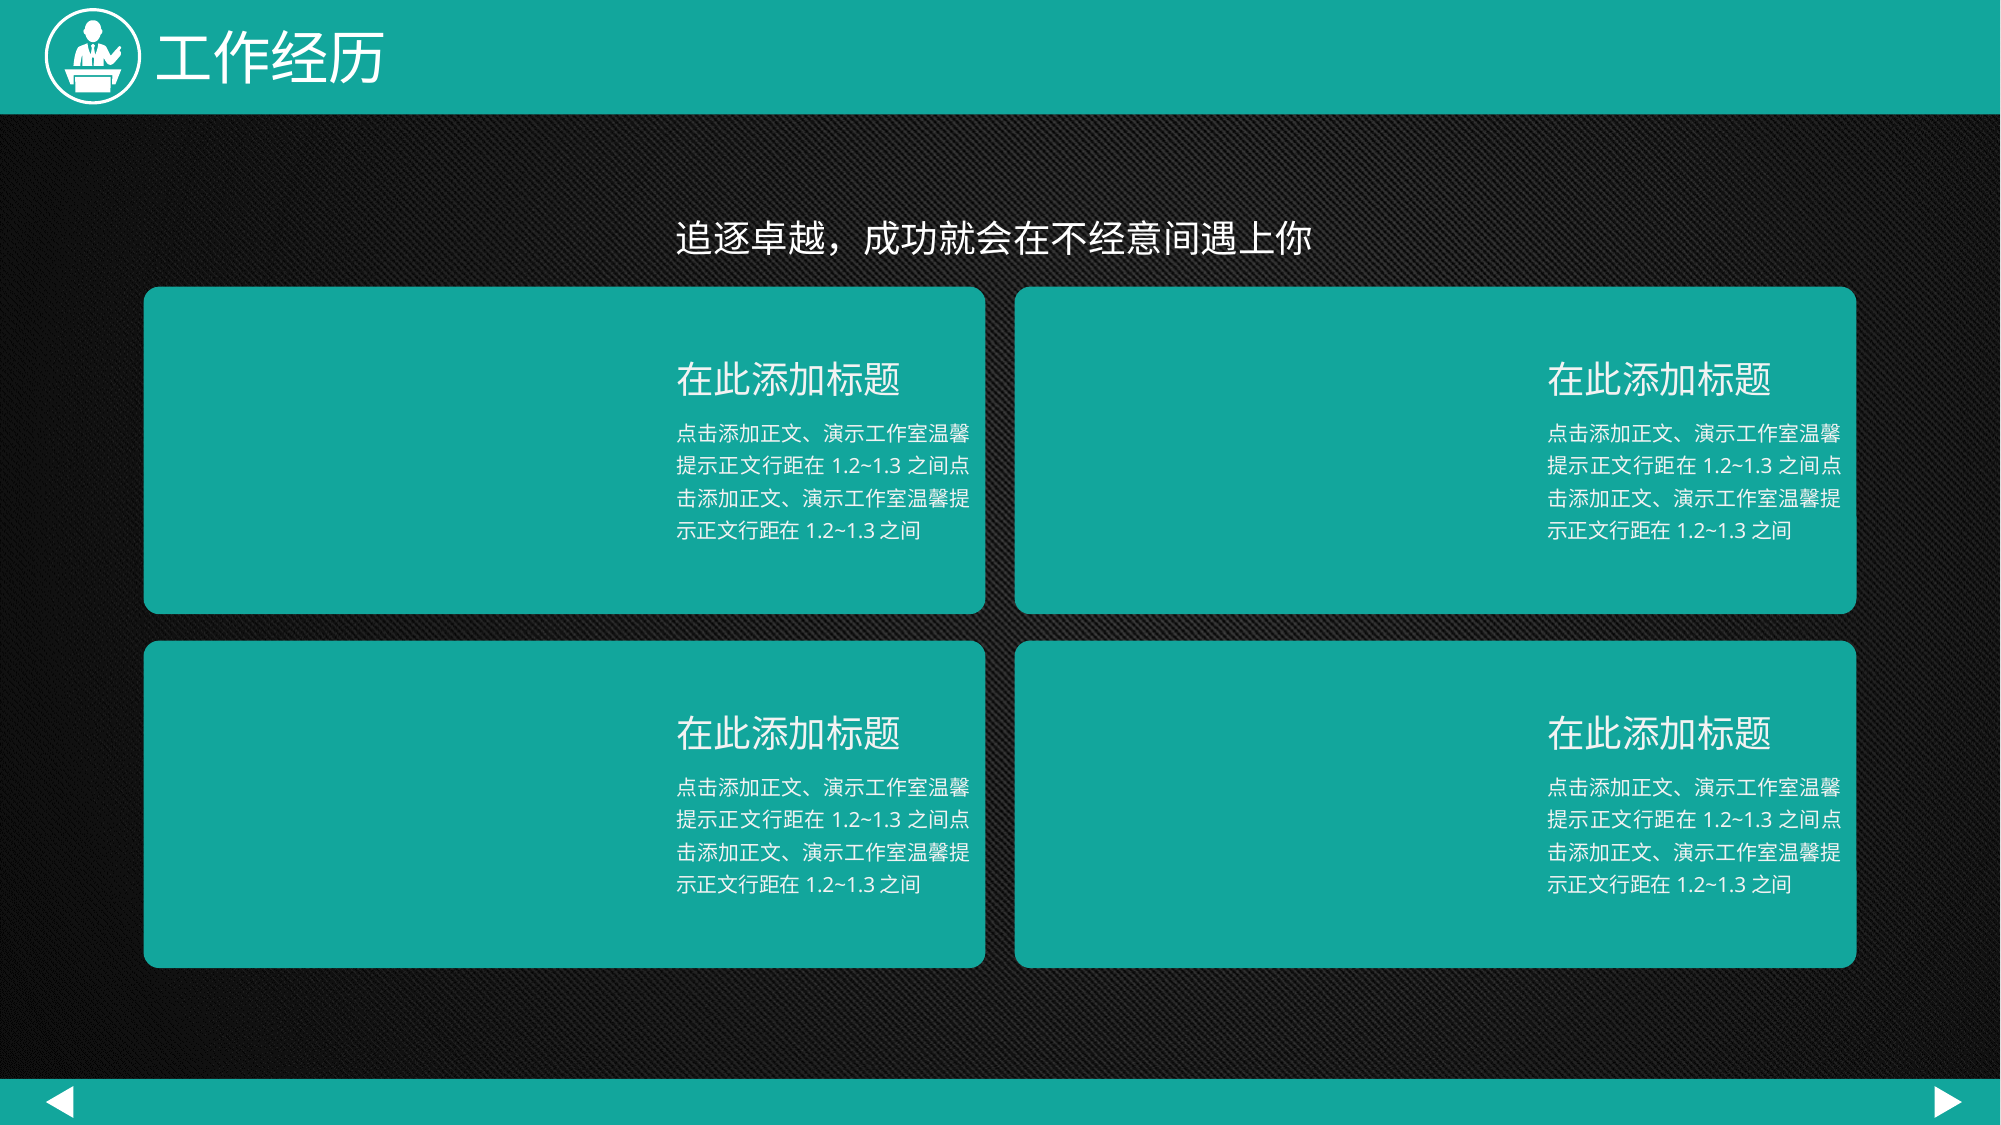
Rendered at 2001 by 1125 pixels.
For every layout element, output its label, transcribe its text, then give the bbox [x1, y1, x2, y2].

picture [0, 0, 2001, 1125]
text_box [1013, 639, 1858, 970]
text_box [142, 285, 987, 616]
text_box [0, 1078, 2000, 1125]
text_box 点击添加正文、演示工作室温馨提示正文行距在1.2~1.3之间点击添加正文、演示工作室温馨提示正文行距在1.2~1.3之间 [1532, 759, 1857, 905]
text_box 在此添加标题 [661, 702, 986, 759]
text_box [1013, 285, 1858, 616]
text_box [46, 9, 140, 103]
text_box [0, 0, 2000, 115]
text_box 在此添加标题 [661, 348, 986, 405]
text_box 点击添加正文、演示工作室温馨提示正文行距在1.2~1.3之间点击添加正文、演示工作室温馨提示正文行距在1.2~1.3之间 [1532, 405, 1857, 551]
text_box [142, 639, 987, 970]
text_box 点击添加正文、演示工作室温馨提示正文行距在1.2~1.3之间点击添加正文、演示工作室温馨提示正文行距在1.2~1.3之间 [661, 759, 986, 905]
text_box 在此添加标题 [1532, 702, 1857, 759]
text_box 工作经历 [140, 13, 571, 99]
text_box 在此添加标题 [1532, 348, 1857, 405]
text_box 追逐卓越，成功就会在不经意间遇上你 [661, 185, 1339, 268]
text_box 点击添加正文、演示工作室温馨提示正文行距在1.2~1.3之间点击添加正文、演示工作室温馨提示正文行距在1.2~1.3之间 [661, 405, 986, 551]
